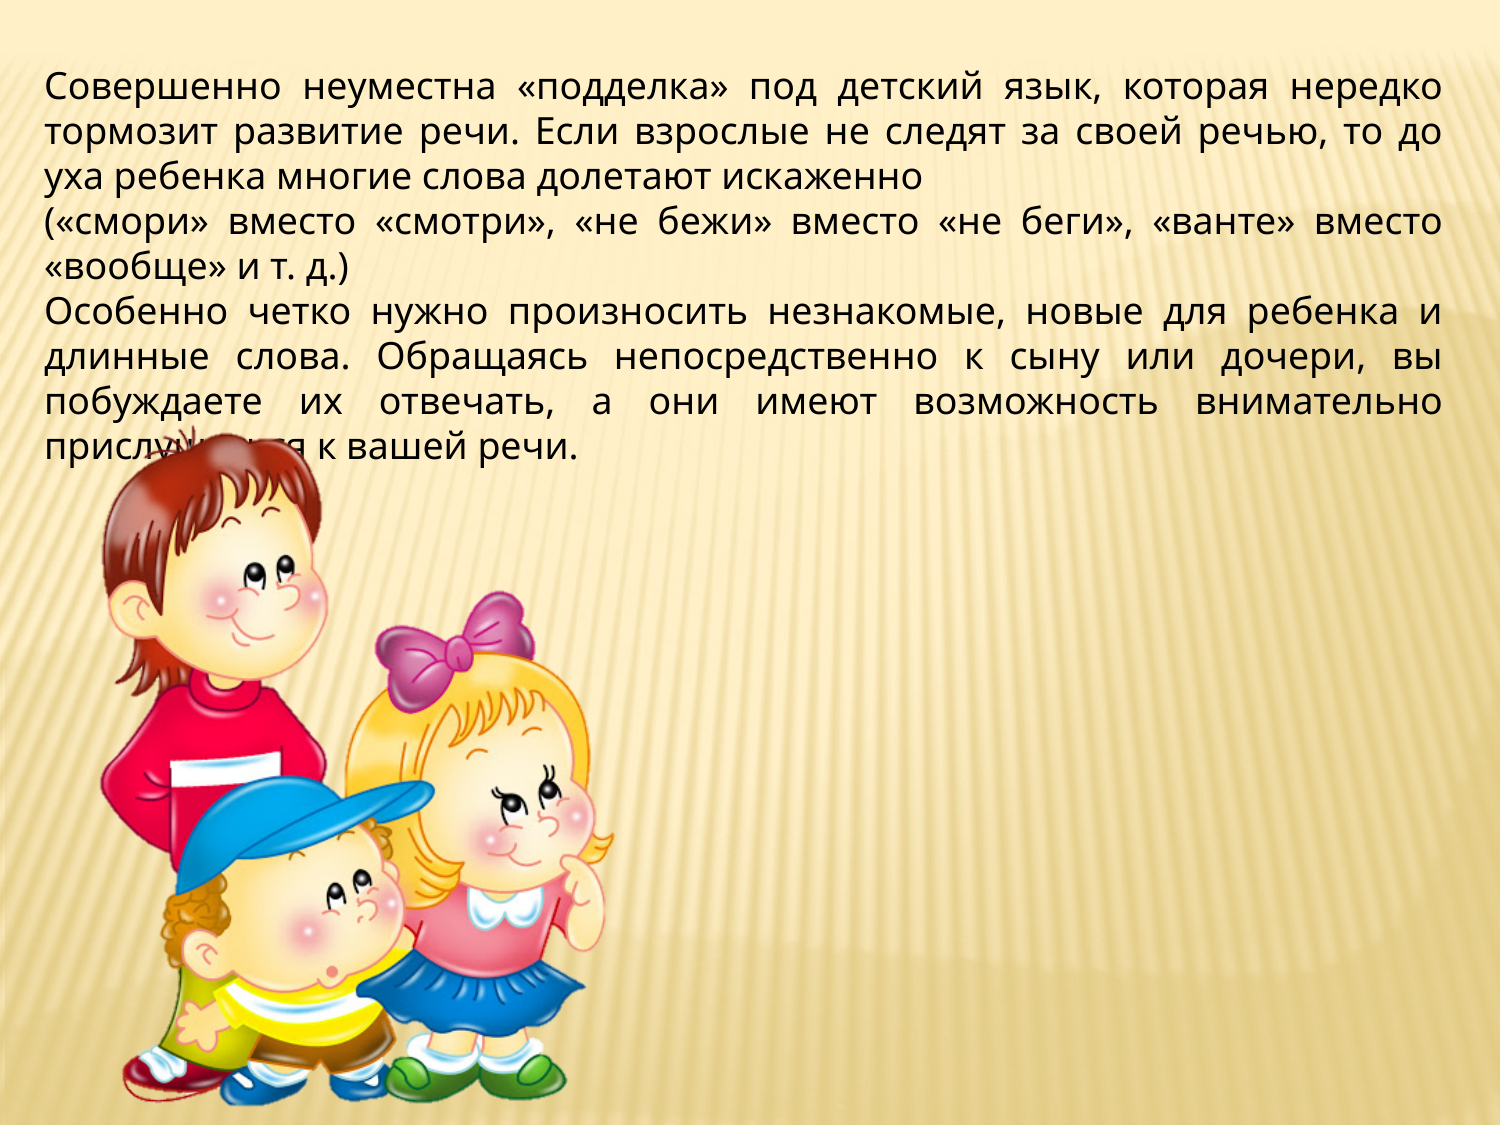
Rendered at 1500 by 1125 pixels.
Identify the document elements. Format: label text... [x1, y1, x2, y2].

text_box Совершенно неуместна «подделка» под детский язык, которая нередко тормозит развитие речи. Если взрослые не следят за своей речью, то до уха ребенка многие слова долетают искаженно («смори» вместо «смотри», «не бежи» вместо «не беги», «ванте» вместо «вообще» и т. д.) Особенно четко нужно произносить незнакомые, новые для ребенка и длинные слова. Обращаясь непосредственно к сыну или дочери, вы побуждаете их отвечать, а они имеют возможность внимательно прислушаться к вашей речи. [29, 54, 1459, 475]
picture [76, 416, 621, 1125]
